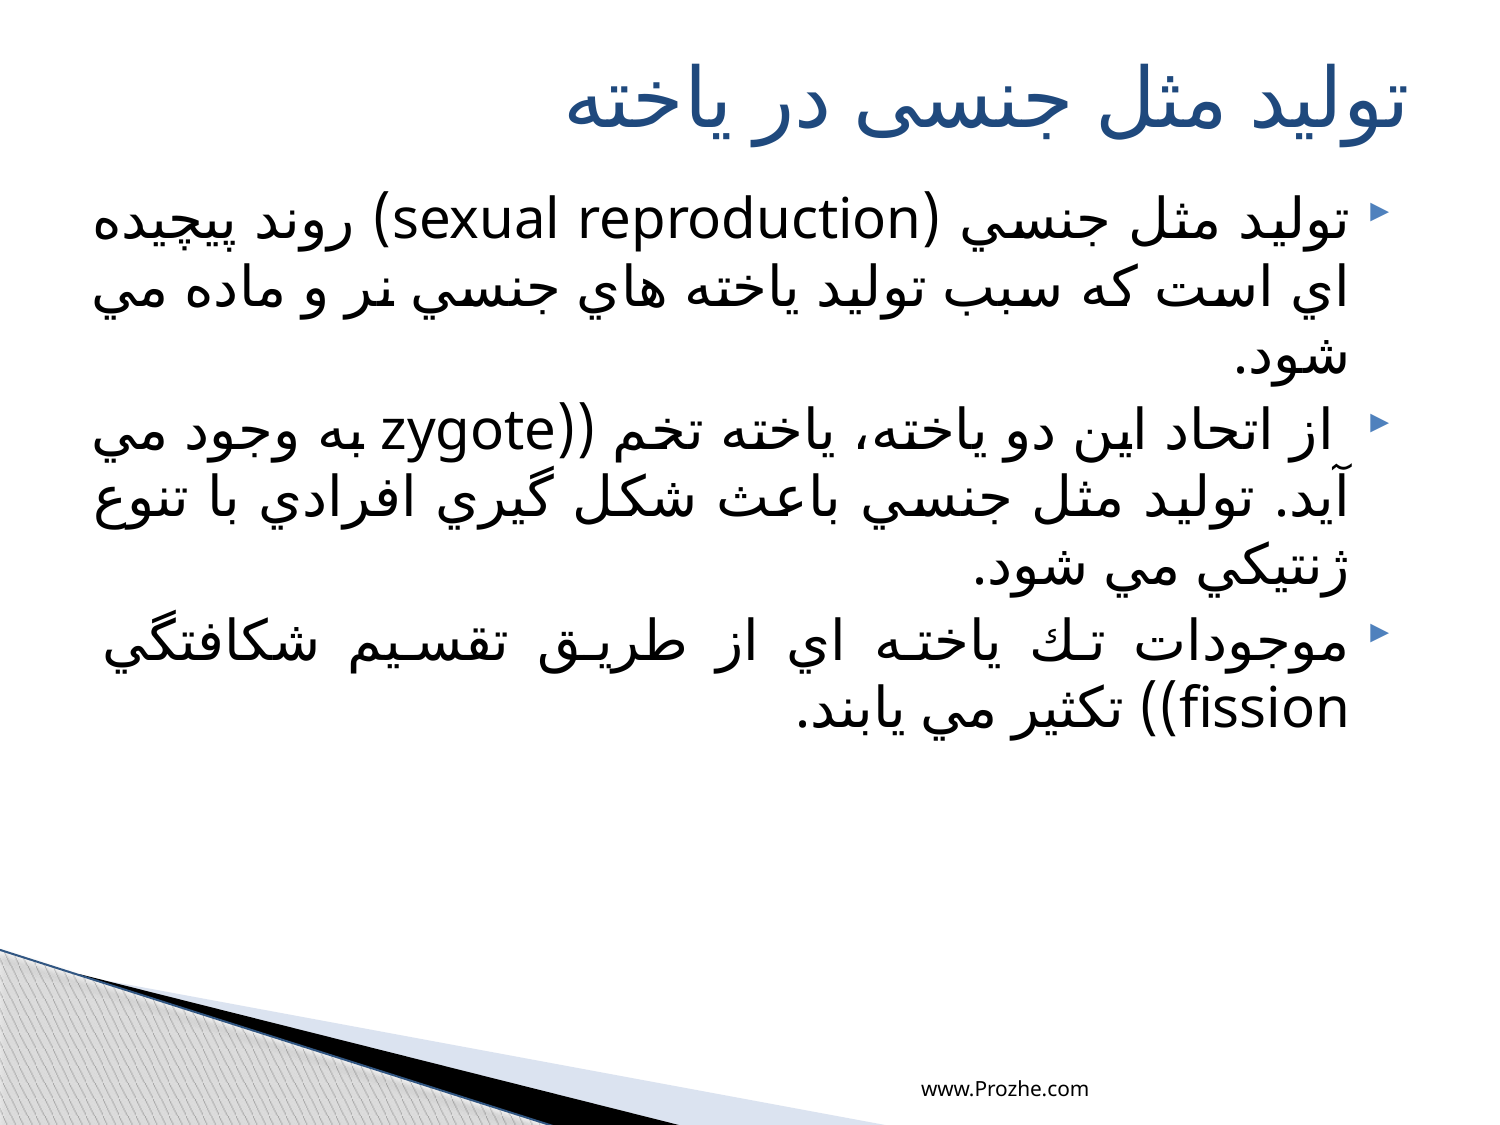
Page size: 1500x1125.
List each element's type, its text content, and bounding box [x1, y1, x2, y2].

footer www.Prozhe.com [718, 1051, 1105, 1112]
title تولید مثل جنسی در یاخته [75, 0, 1425, 188]
list توليد مثل جنسي (sexual reproduction) روند پيچيده اي است كه سبب توليد ياخته هاي جنسي نر و ماده مي شود. از اتحاد اين دو ياخته، ياخته تخم ((zygote به وجود مي آيد. توليد مثل جنسي باعث شكل گيري افرادي با تنوع ژنتيكي مي شود. موجودات تك ياخته اي از طريق تقسيم شكافتگي fission)) تكثير مي يابند. [75, 188, 1425, 863]
